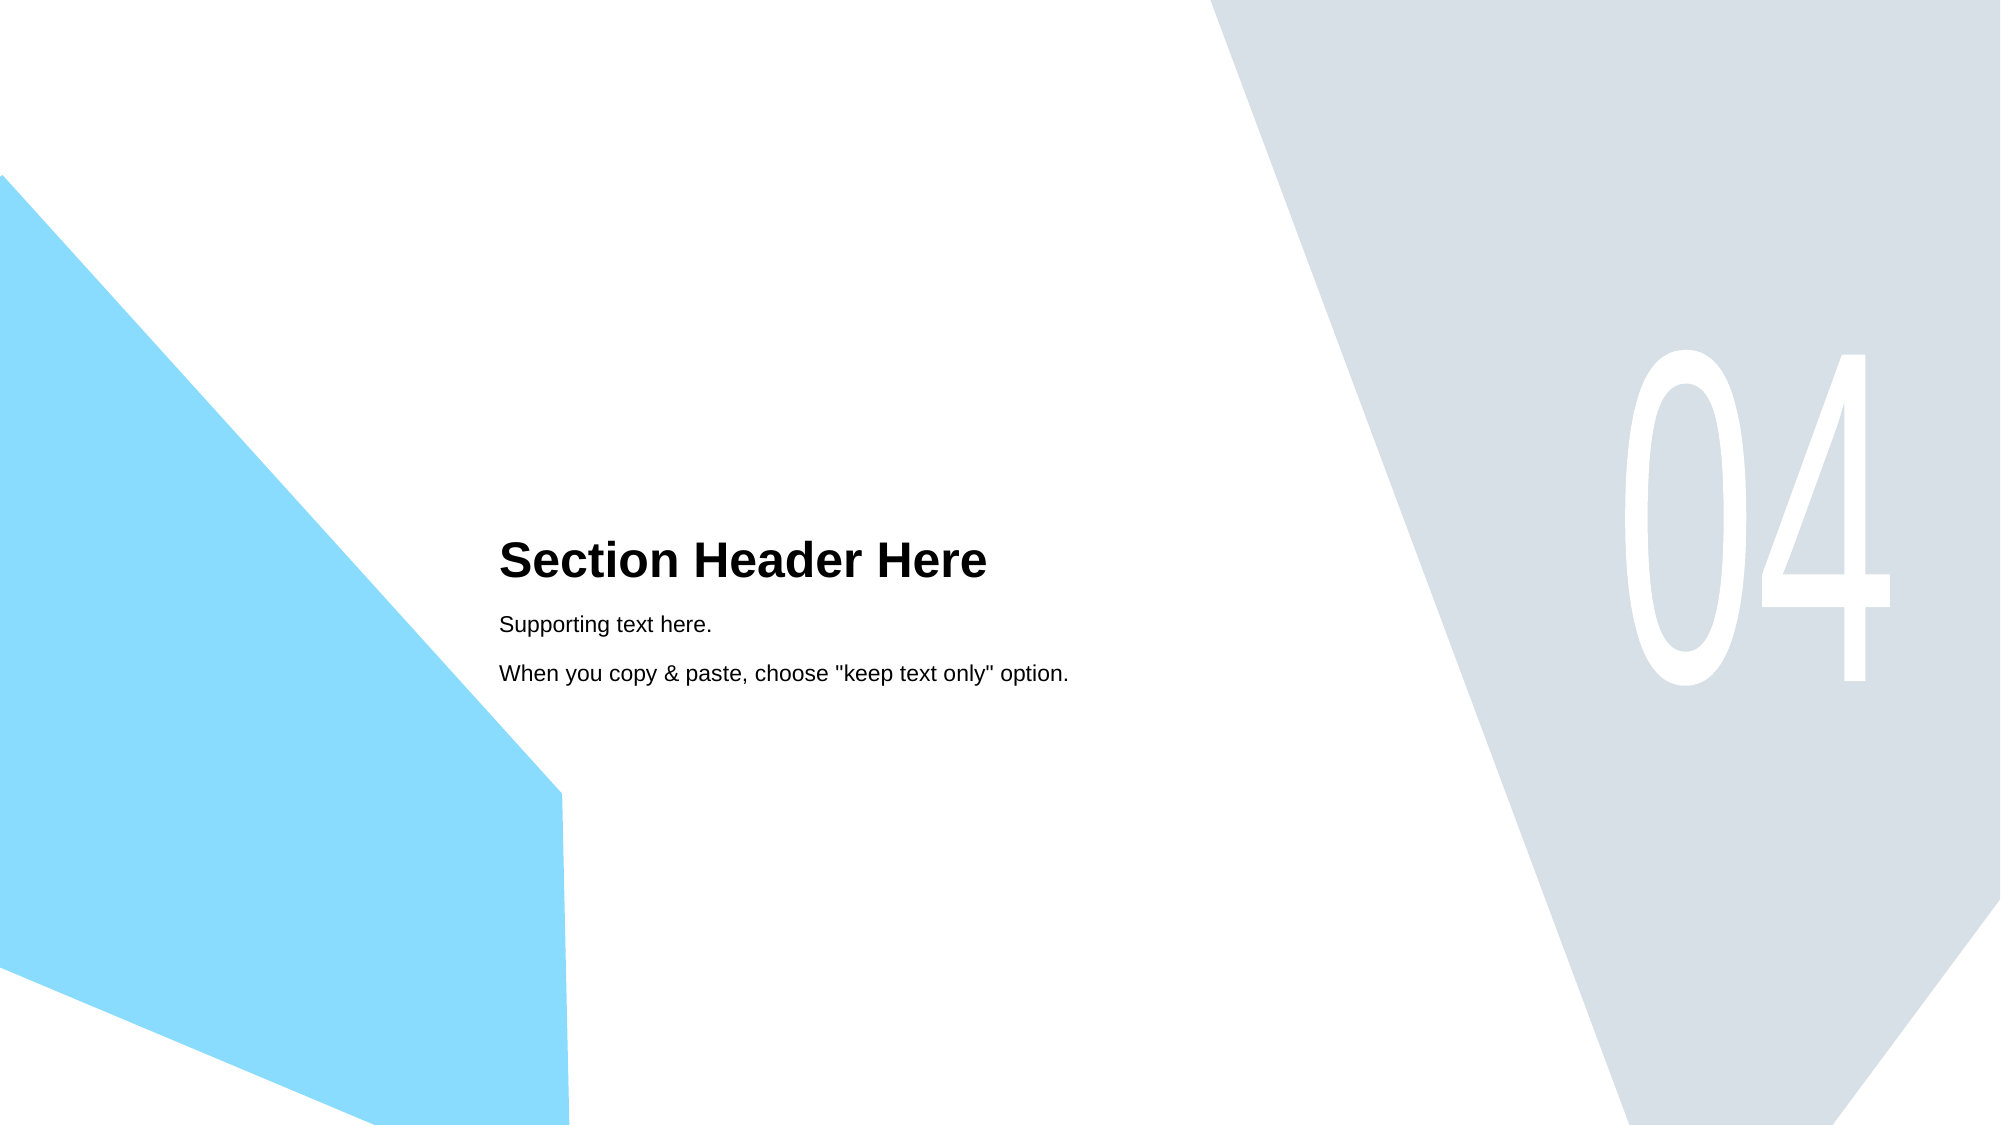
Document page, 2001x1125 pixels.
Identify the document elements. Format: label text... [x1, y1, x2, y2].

title Section Header Here [484, 448, 1359, 596]
list Supporting text here. When you copy & paste, choose "keep text only" option. [484, 602, 1359, 770]
